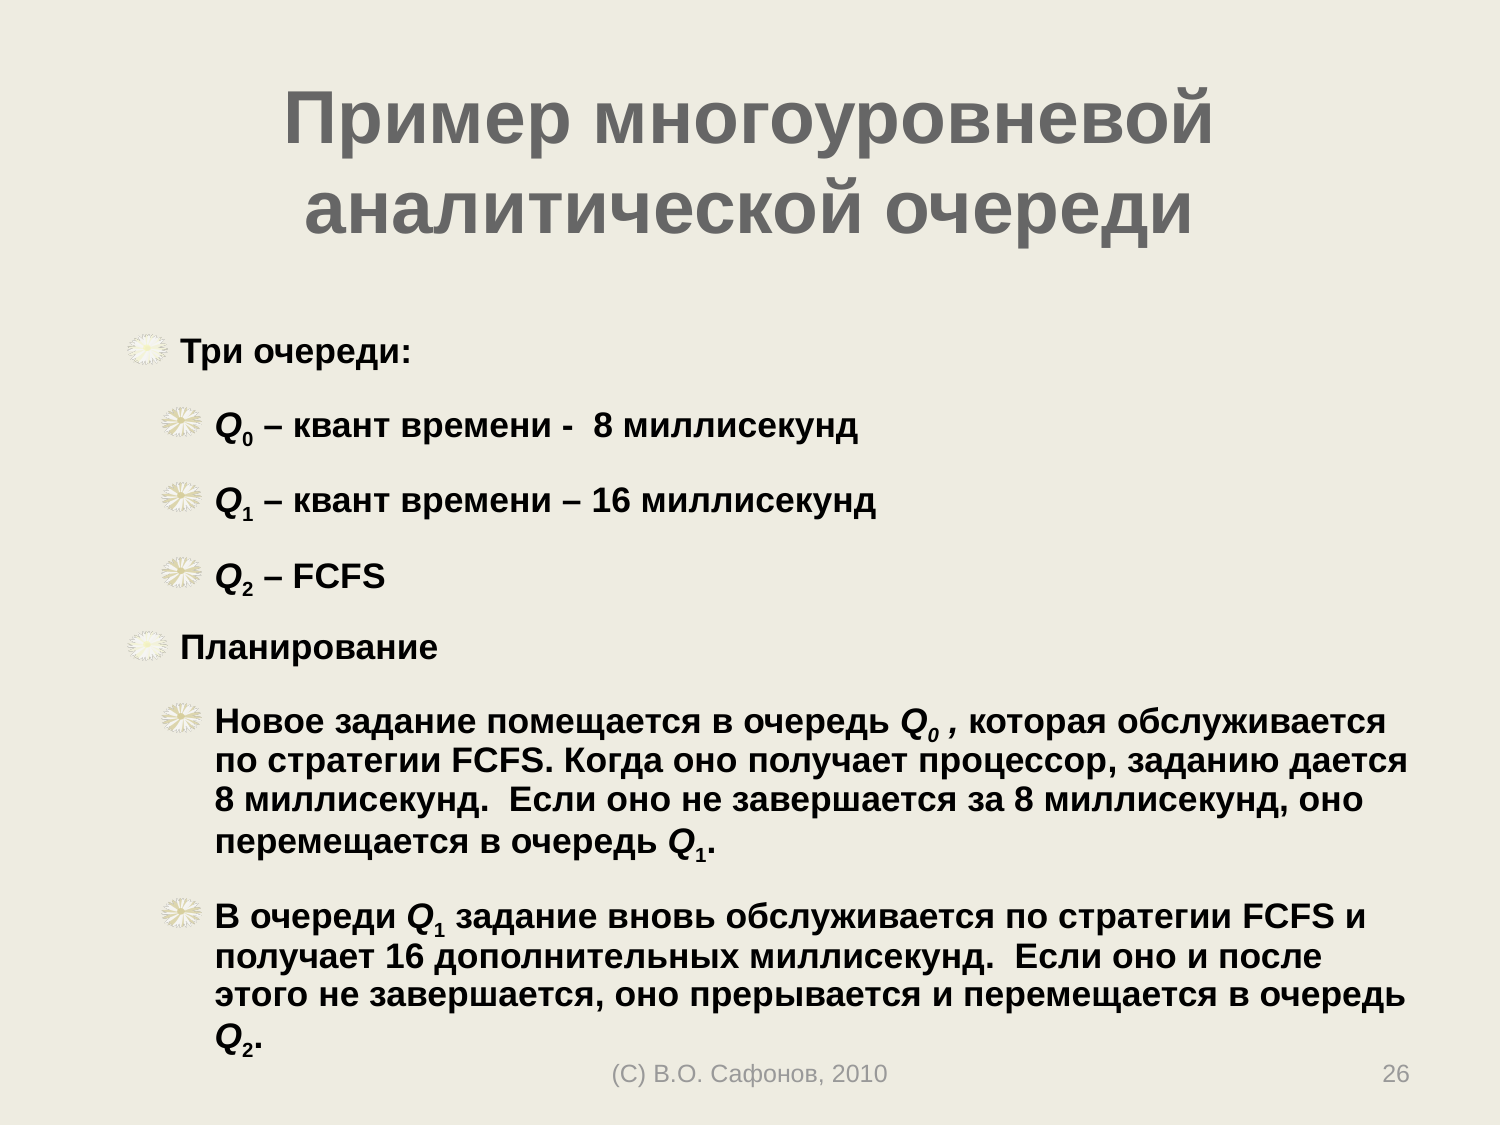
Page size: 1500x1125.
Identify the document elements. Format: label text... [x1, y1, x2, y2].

picture [161, 407, 202, 437]
text_box 26 [1074, 1075, 1425, 1103]
title Пример многоуровневой аналитической очереди [74, 49, 1426, 268]
picture [161, 703, 202, 733]
list Три очереди: Q0 – квант времени - 8 миллисекунд Q1 – квант времени – 16 миллисекунд Q2 – FCFS Планирование Новое задание помещается в очередь Q0 , которая обслуживается по стратегии FCFS. Когда оно получает процессор, заданию дается 8 миллисекунд. Если оно не завершается за 8 миллисекунд, оно перемещается в очередь Q1. В очереди Q1 задание вновь обслуживается по стратегии FCFS и получает 16 дополнительных миллисекунд. Если оно и после этого не завершается, оно прерывается и перемещается в очередь Q2. [112, 324, 1425, 1075]
text_box (C) В.О. Сафонов, 2010 [512, 1075, 988, 1103]
picture [127, 631, 168, 661]
picture [127, 334, 168, 365]
picture [161, 557, 202, 588]
picture [161, 482, 202, 512]
picture [161, 898, 202, 928]
